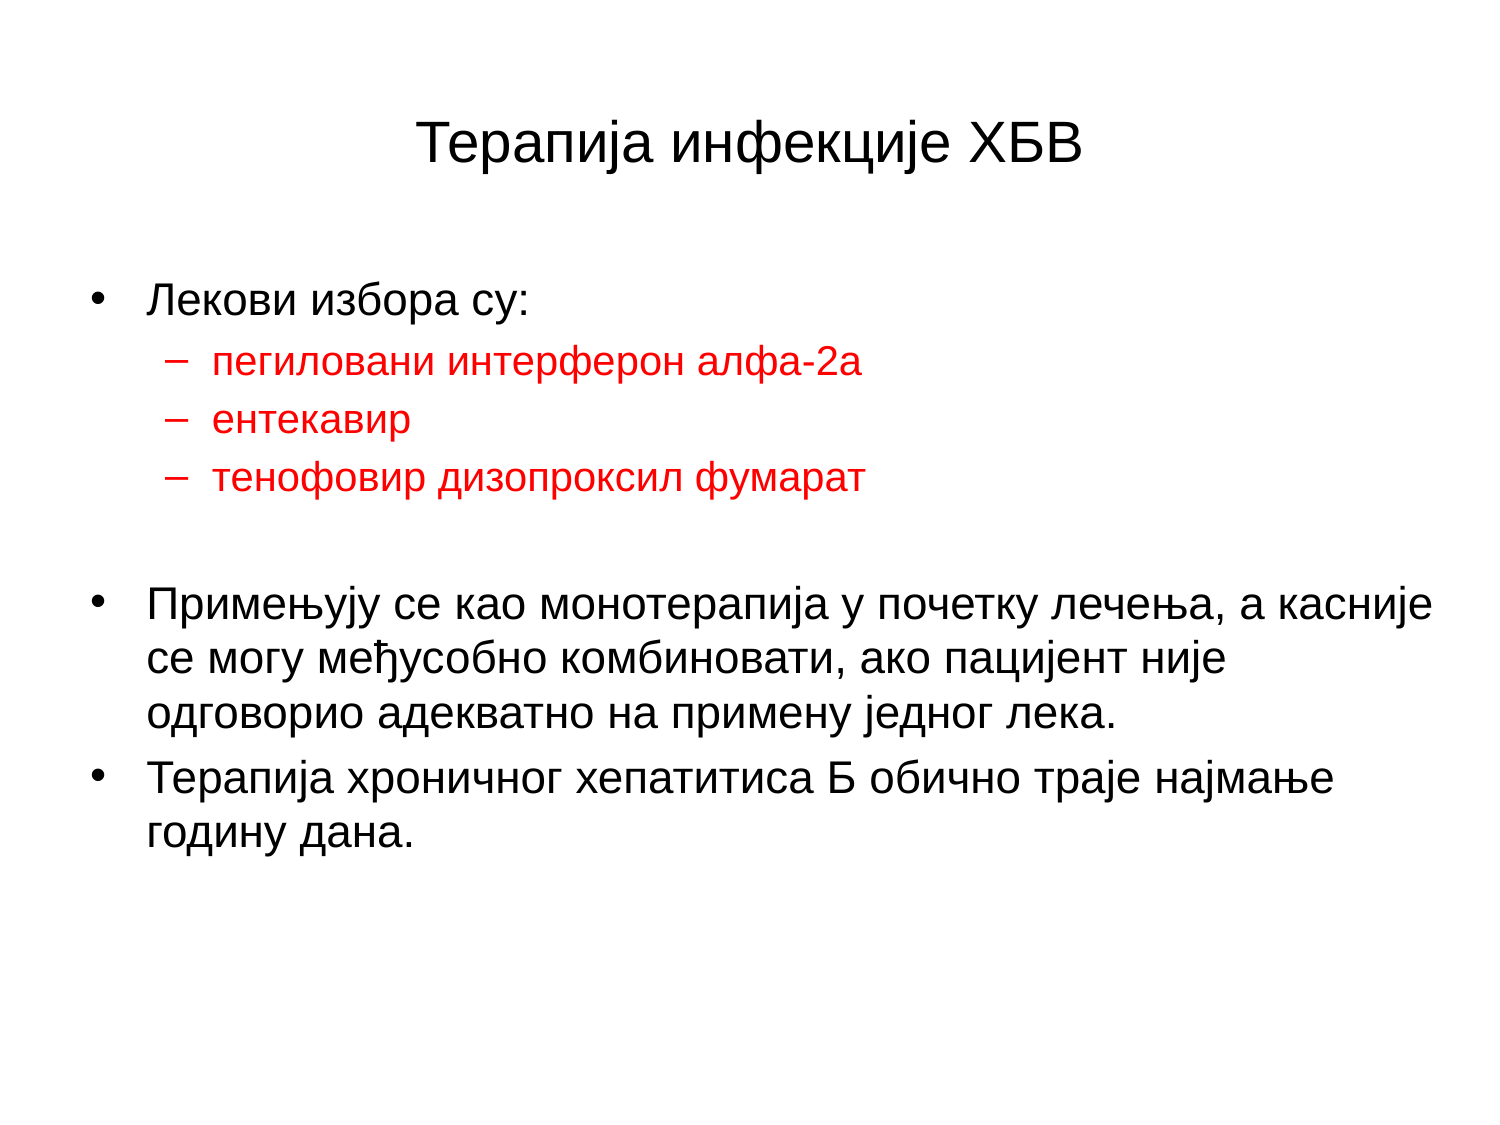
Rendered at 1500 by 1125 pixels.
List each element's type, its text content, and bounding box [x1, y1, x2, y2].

list Лекови избора су: пегиловани интерферон алфа-2а ентекавир тенофовир дизопроксил фумарат Примењују се као монотерапија у почетку лечења, а касније се могу међусобно комбиновати, ако пацијент није одговорио адекватно на примену једног лека. Терапија хроничног хепатитиса Б обично траје најмање годину дана. [75, 262, 1459, 1125]
title Терапија инфекције ХБВ [75, 45, 1425, 233]
